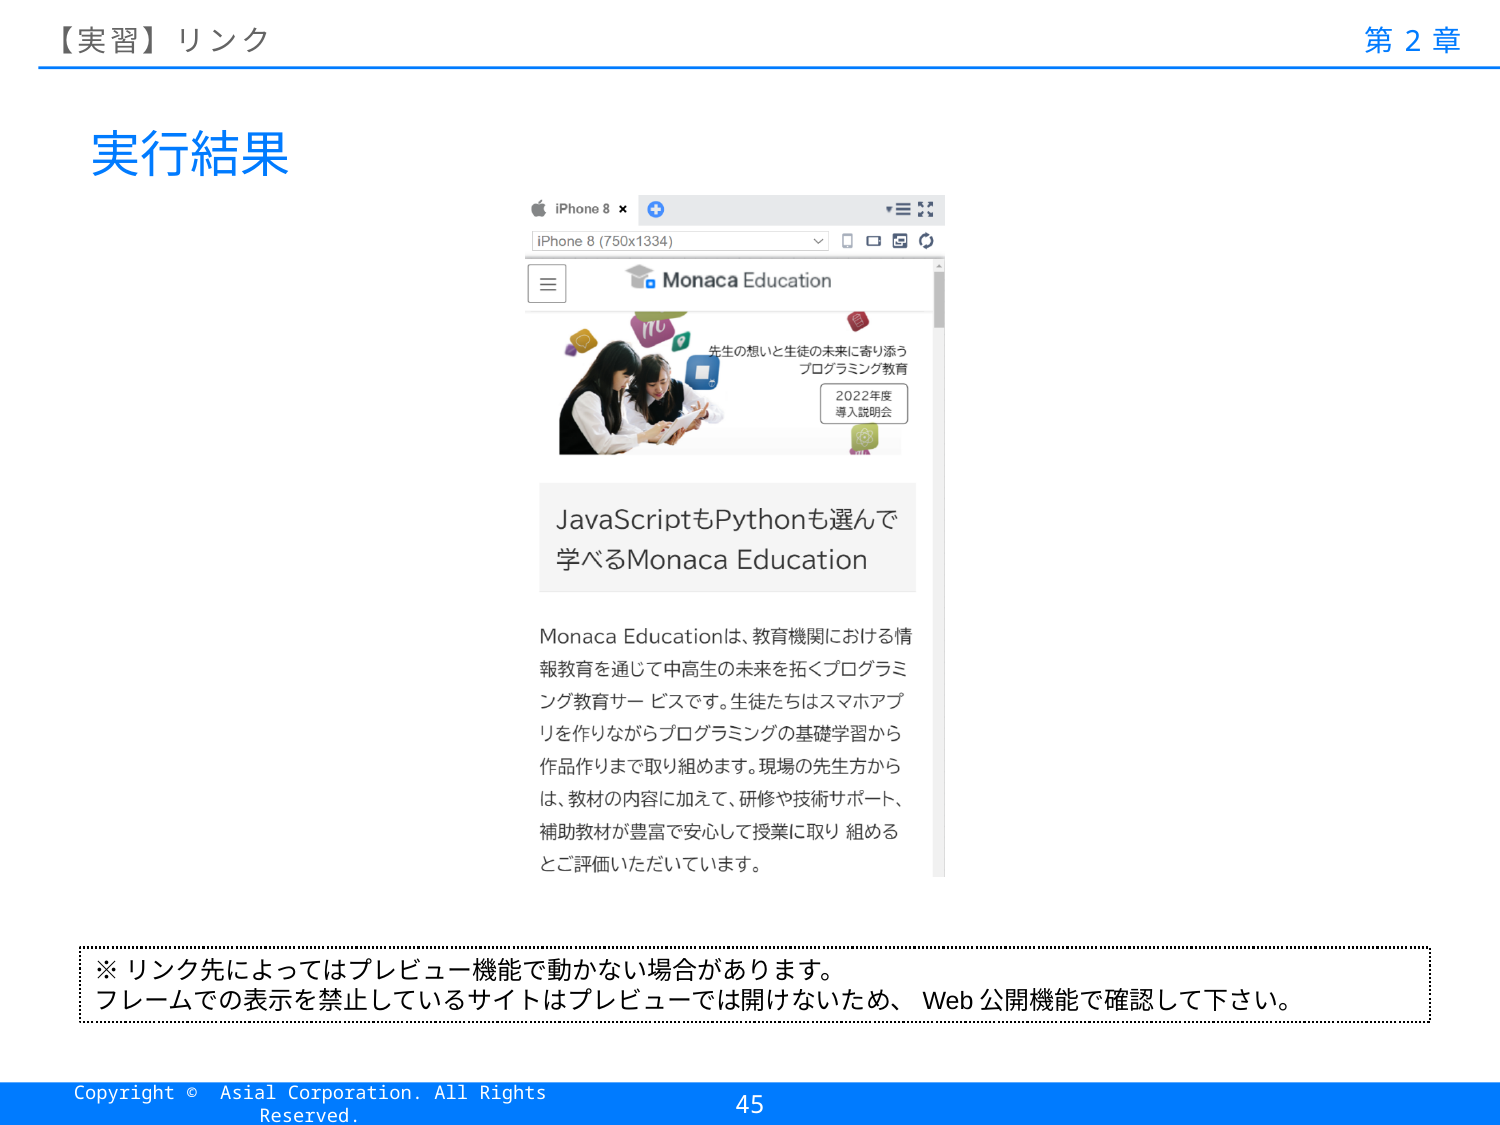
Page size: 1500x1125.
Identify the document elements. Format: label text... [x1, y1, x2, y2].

list 実行結果 [75, 84, 1425, 988]
picture [525, 195, 946, 877]
list 第2章 [702, 7, 1477, 72]
slide_number 45 [581, 1075, 919, 1125]
text_box ※リンク先によってはプレビュー機能で動かない場合があります。 フレームでの表示を禁止しているサイトはプレビューでは開けないため、Web公開機能で確認して下さい。 [78, 945, 1432, 1024]
title 【実習】リンク [29, 7, 702, 72]
